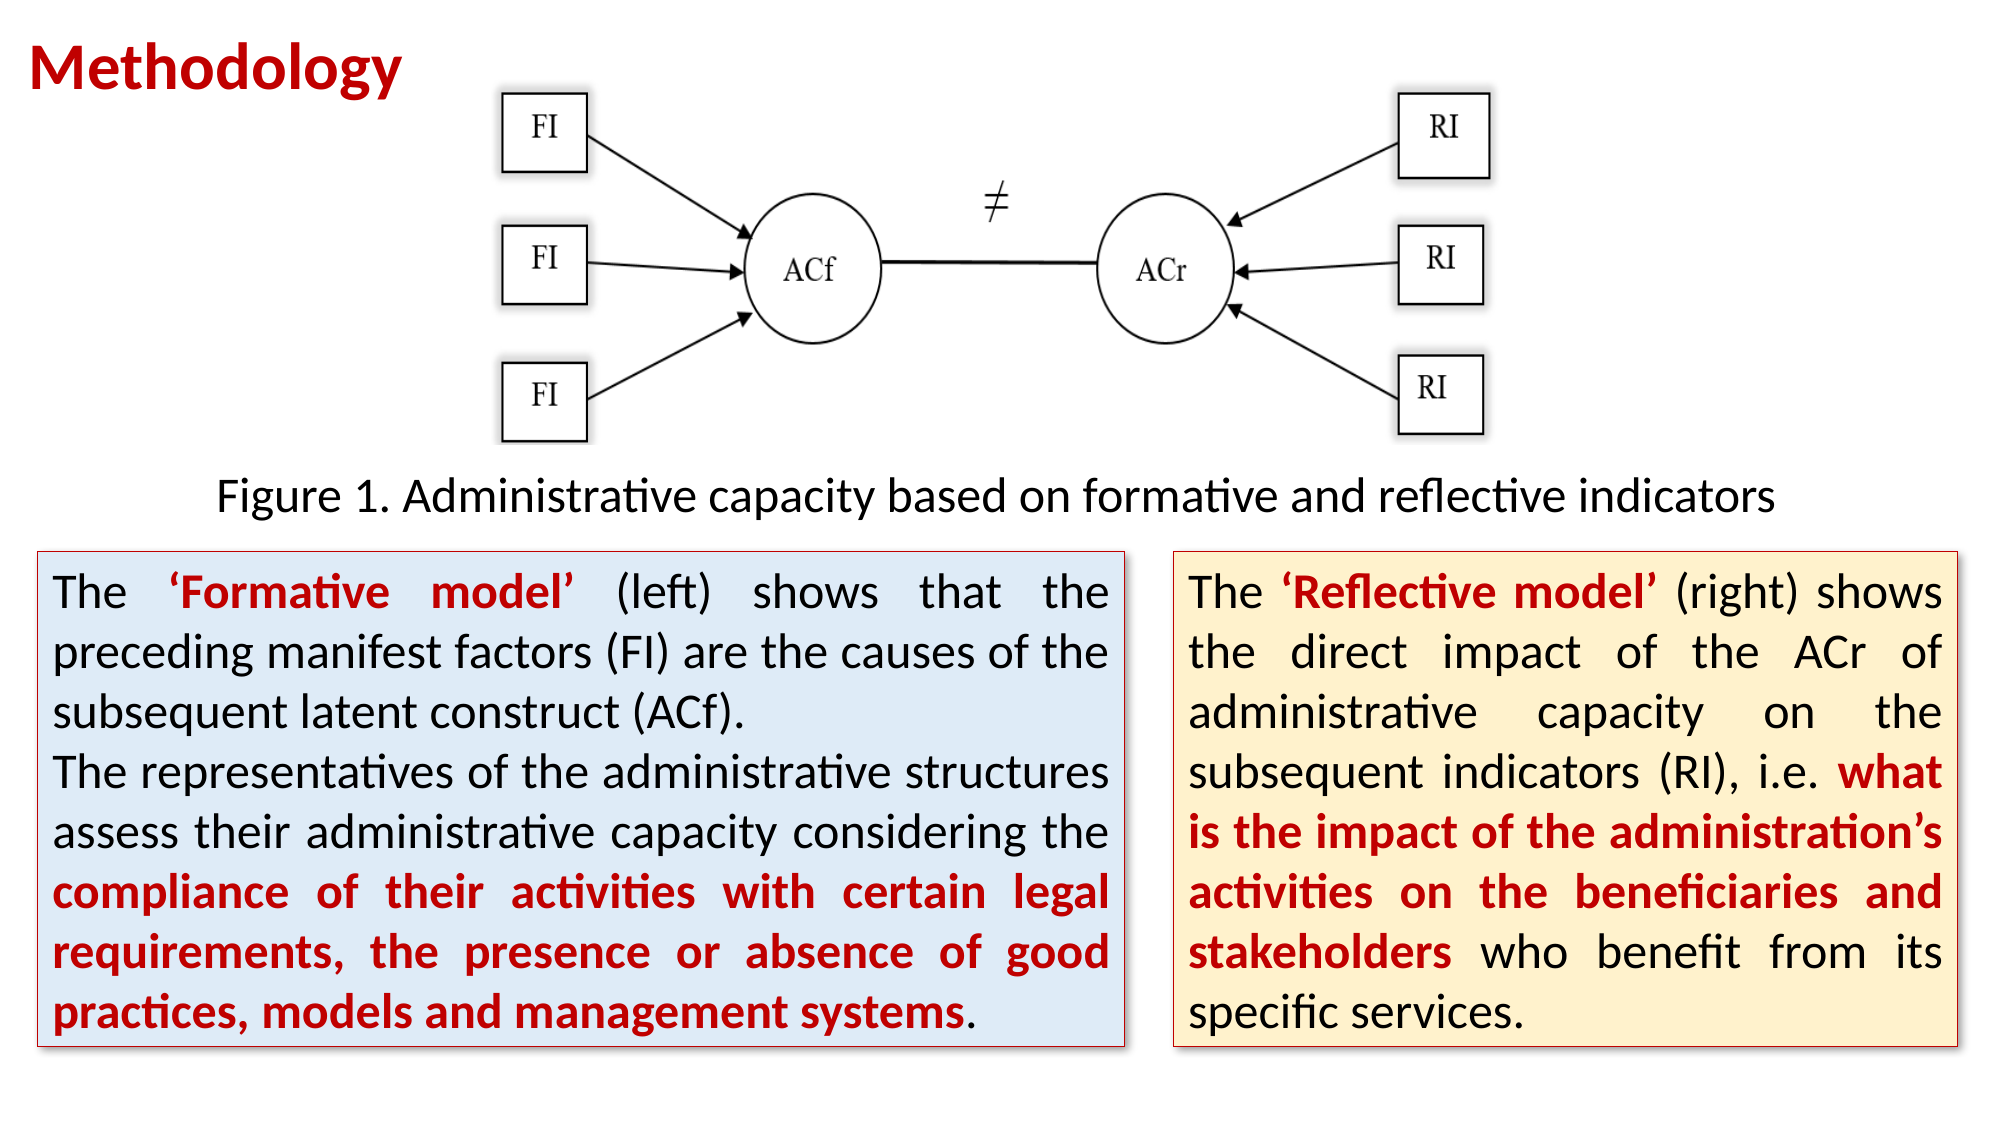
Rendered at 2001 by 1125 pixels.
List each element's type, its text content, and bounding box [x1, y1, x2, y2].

picture [491, 79, 1502, 445]
text_box The ‘Reflective model’ (right) shows the direct impact of the ACr of administrative capacity on the subsequent indicators (RI), i.e. what is the impact of the administration’s activities on the beneficiaries and stakeholders who benefit from its specific services. [1173, 551, 1958, 1047]
text_box Methodology [14, 15, 418, 111]
text_box Figure 1. Administrative capacity based on formative and reflective indicators [201, 454, 1792, 530]
text_box The ‘Formative model’ (left) shows that the preceding manifest factors (FI) are the causes of the subsequent latent construct (ACf). The representatives of the administrative structures assess their administrative capacity considering the compliance of their activities with certain legal requirements, the presence or absence of good practices, models and management systems. [37, 551, 1125, 1047]
